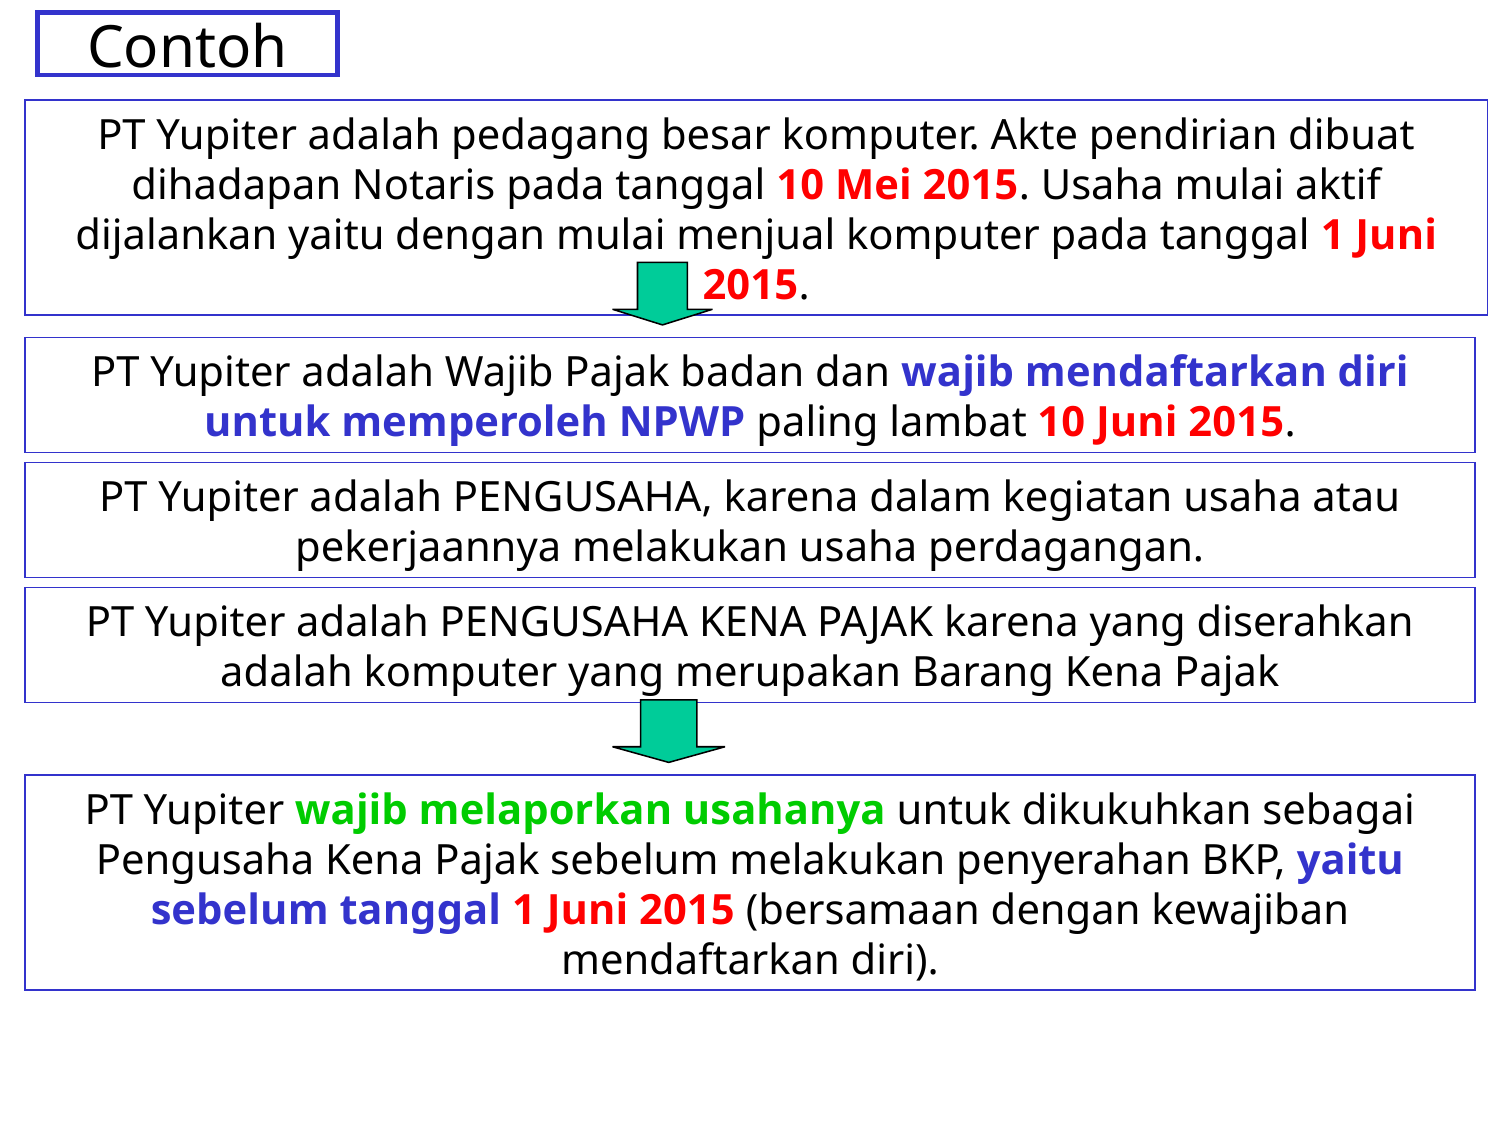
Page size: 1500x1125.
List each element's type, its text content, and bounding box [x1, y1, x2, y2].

text_box PT Yupiter adalah PENGUSAHA KENA PAJAK karena yang diserahkan adalah komputer yang merupakan Barang Kena Pajak [24, 587, 1475, 703]
text_box PT Yupiter adalah PENGUSAHA, karena dalam kegiatan usaha atau pekerjaannya melakukan usaha perdagangan. [24, 462, 1475, 578]
text_box PT Yupiter adalah pedagang besar komputer. Akte pendirian dibuat dihadapan Notaris pada tanggal 10 Mei 2015. Usaha mulai aktif dijalankan yaitu dengan mulai menjual komputer pada tanggal 1 Juni 2015. [24, 99, 1488, 315]
title Contoh [37, 12, 338, 76]
text_box [612, 699, 726, 763]
text_box PT Yupiter wajib melaporkan usahanya untuk dikukuhkan sebagai Pengusaha Kena Pajak sebelum melakukan penyerahan BKP, yaitu sebelum tanggal 1 Juni 2015 (bersamaan dengan kewajiban mendaftarkan diri). [24, 774, 1475, 990]
text_box PT Yupiter adalah Wajib Pajak badan dan wajib mendaftarkan diri untuk memperoleh NPWP paling lambat 10 Juni 2015. [24, 337, 1475, 453]
text_box [612, 262, 713, 325]
